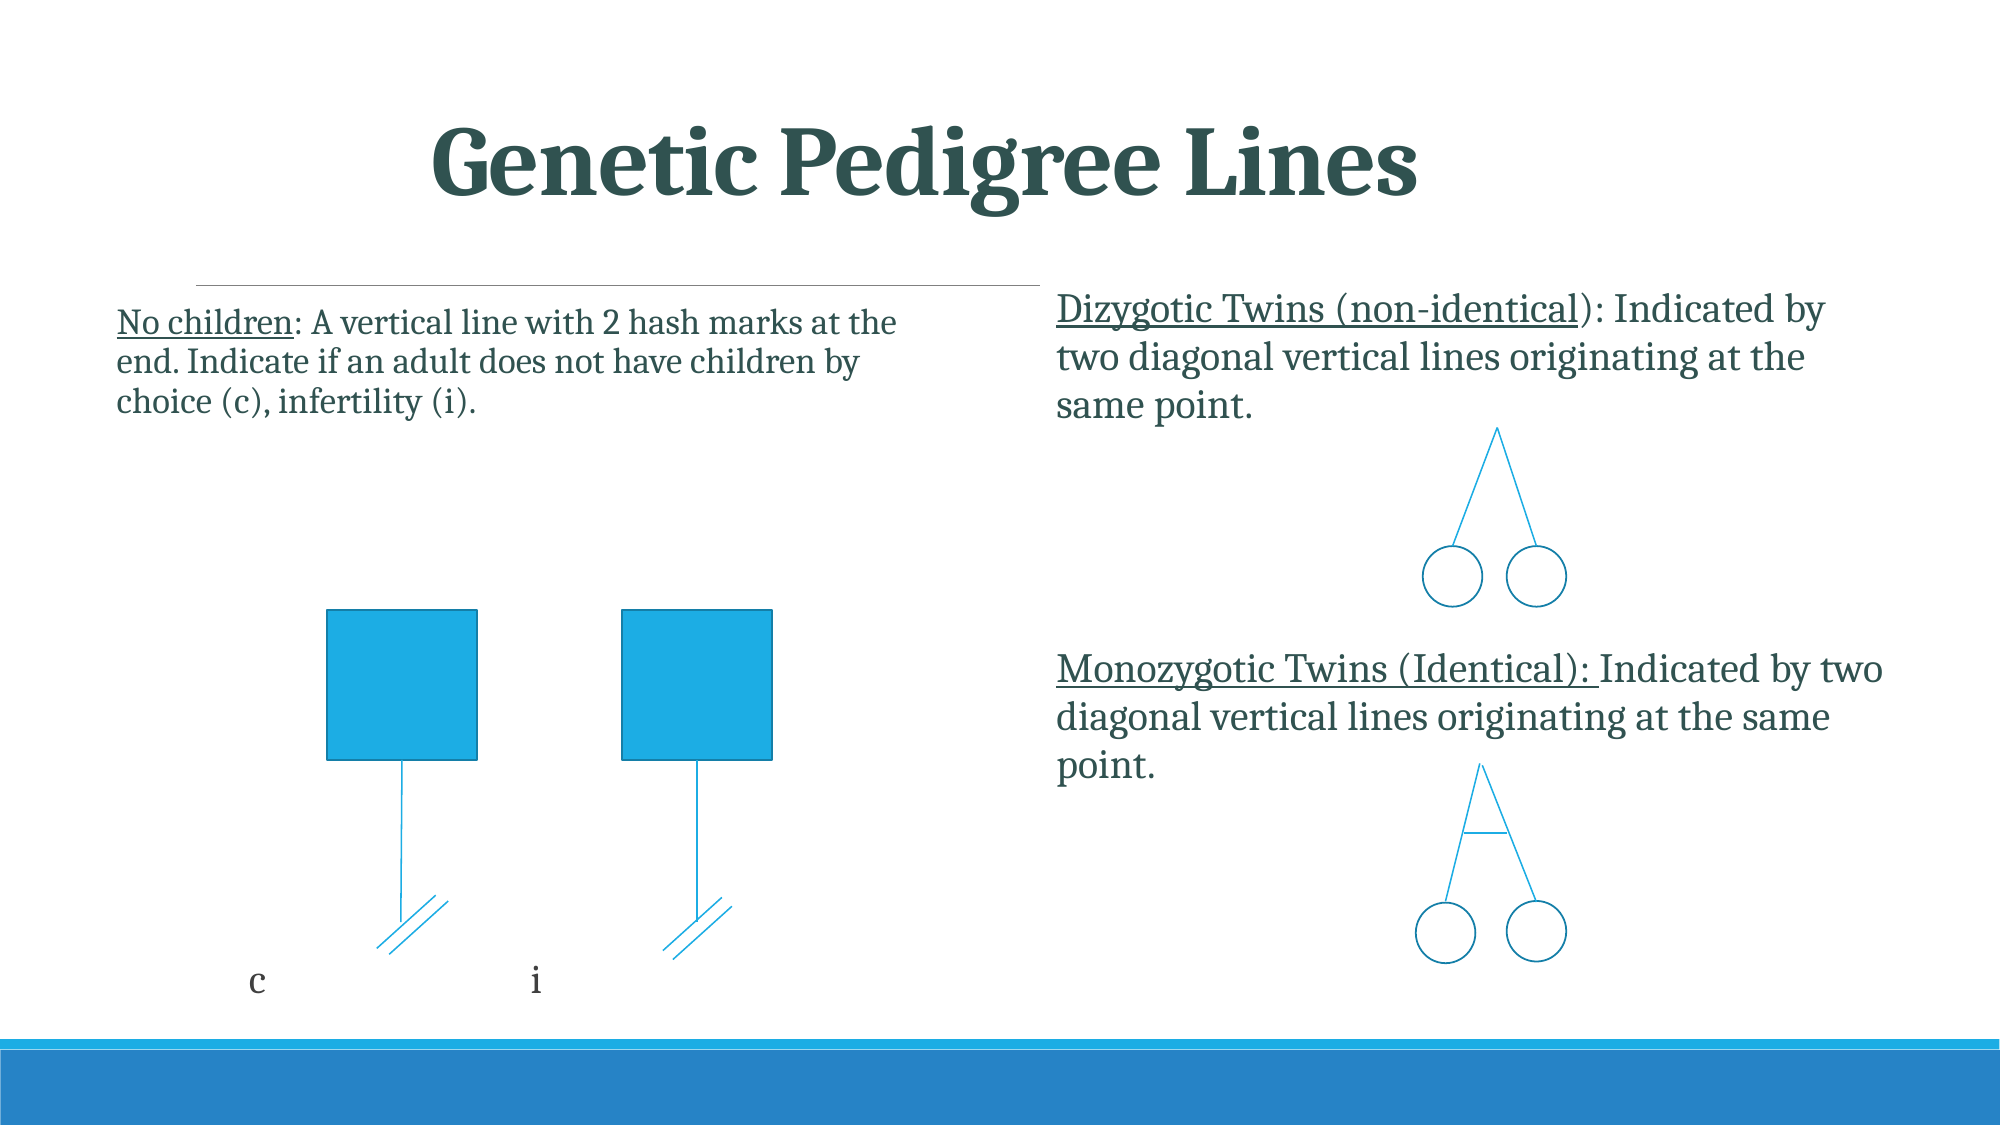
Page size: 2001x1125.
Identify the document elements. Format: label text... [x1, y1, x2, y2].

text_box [376, 895, 436, 949]
text_box [1414, 901, 1477, 965]
title Genetic Pedigree Lines [376, 59, 1476, 223]
text_box [326, 609, 478, 761]
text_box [662, 897, 723, 951]
text_box [1421, 545, 1484, 608]
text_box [388, 900, 449, 955]
text_box [621, 609, 773, 761]
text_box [1452, 427, 1496, 547]
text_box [1482, 765, 1537, 902]
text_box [1445, 763, 1481, 902]
table_header Dizygotic Twins (non-identical): Indicated by two diagonal vertical lines originating at the same point. Monozygotic Twins (Identical): Indicated by two diagonal vertical lines originating at the same point. [1042, 278, 1905, 1032]
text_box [672, 906, 733, 960]
text_box [1505, 900, 1568, 963]
list No children: A vertical line with 2 hash marks at the end. Indicate if an adult does not have children by choice (c), infertility (i). c i [102, 295, 959, 1014]
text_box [1496, 427, 1537, 547]
text_box [1505, 545, 1568, 608]
